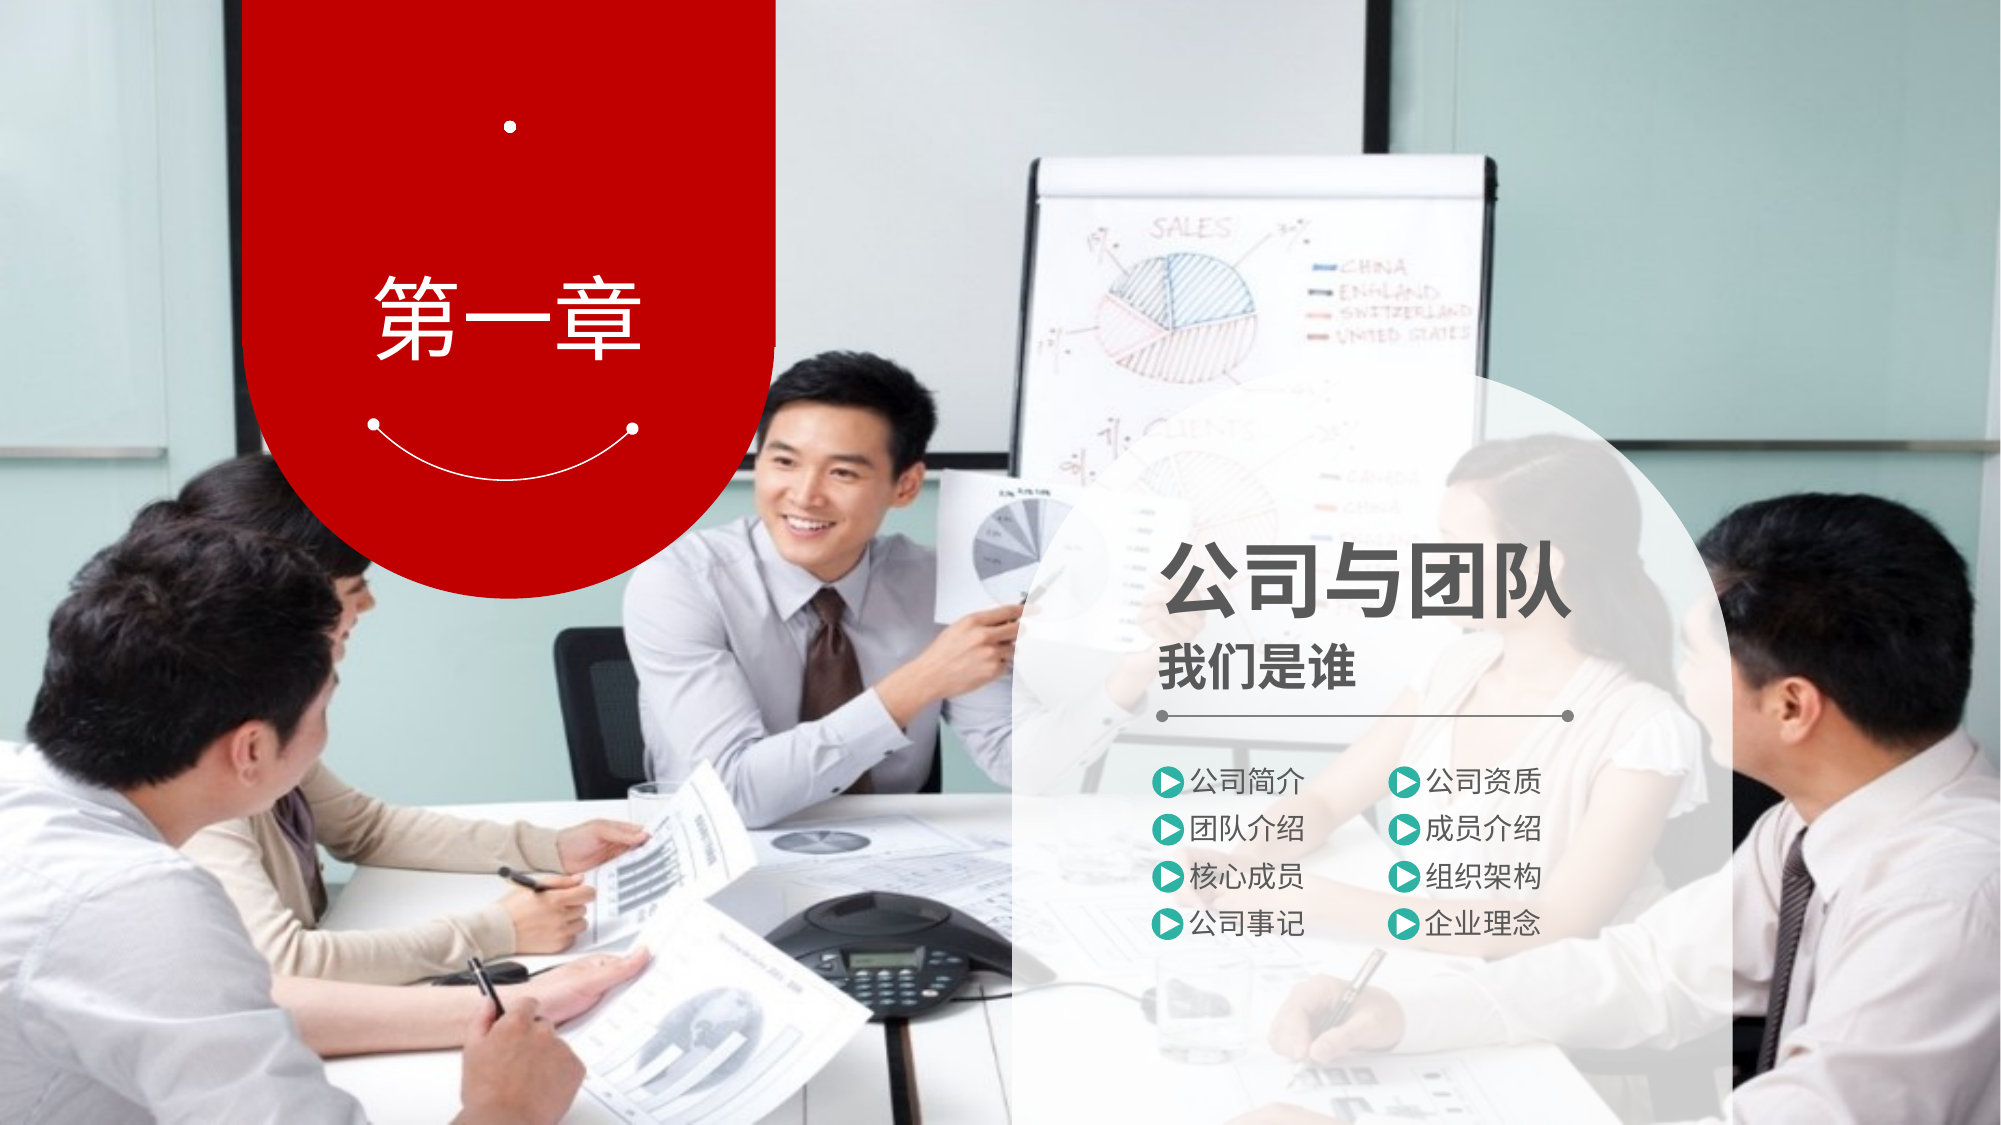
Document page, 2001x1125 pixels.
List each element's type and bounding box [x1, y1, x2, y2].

picture [0, 0, 2001, 1125]
text_box [1390, 857, 1627, 894]
text_box [1154, 857, 1389, 894]
text_box [1390, 763, 1627, 799]
text_box [1154, 763, 1388, 799]
text_box [1390, 810, 1627, 847]
text_box [1154, 810, 1389, 847]
text_box [1153, 904, 1388, 941]
text_box [1389, 904, 1626, 941]
